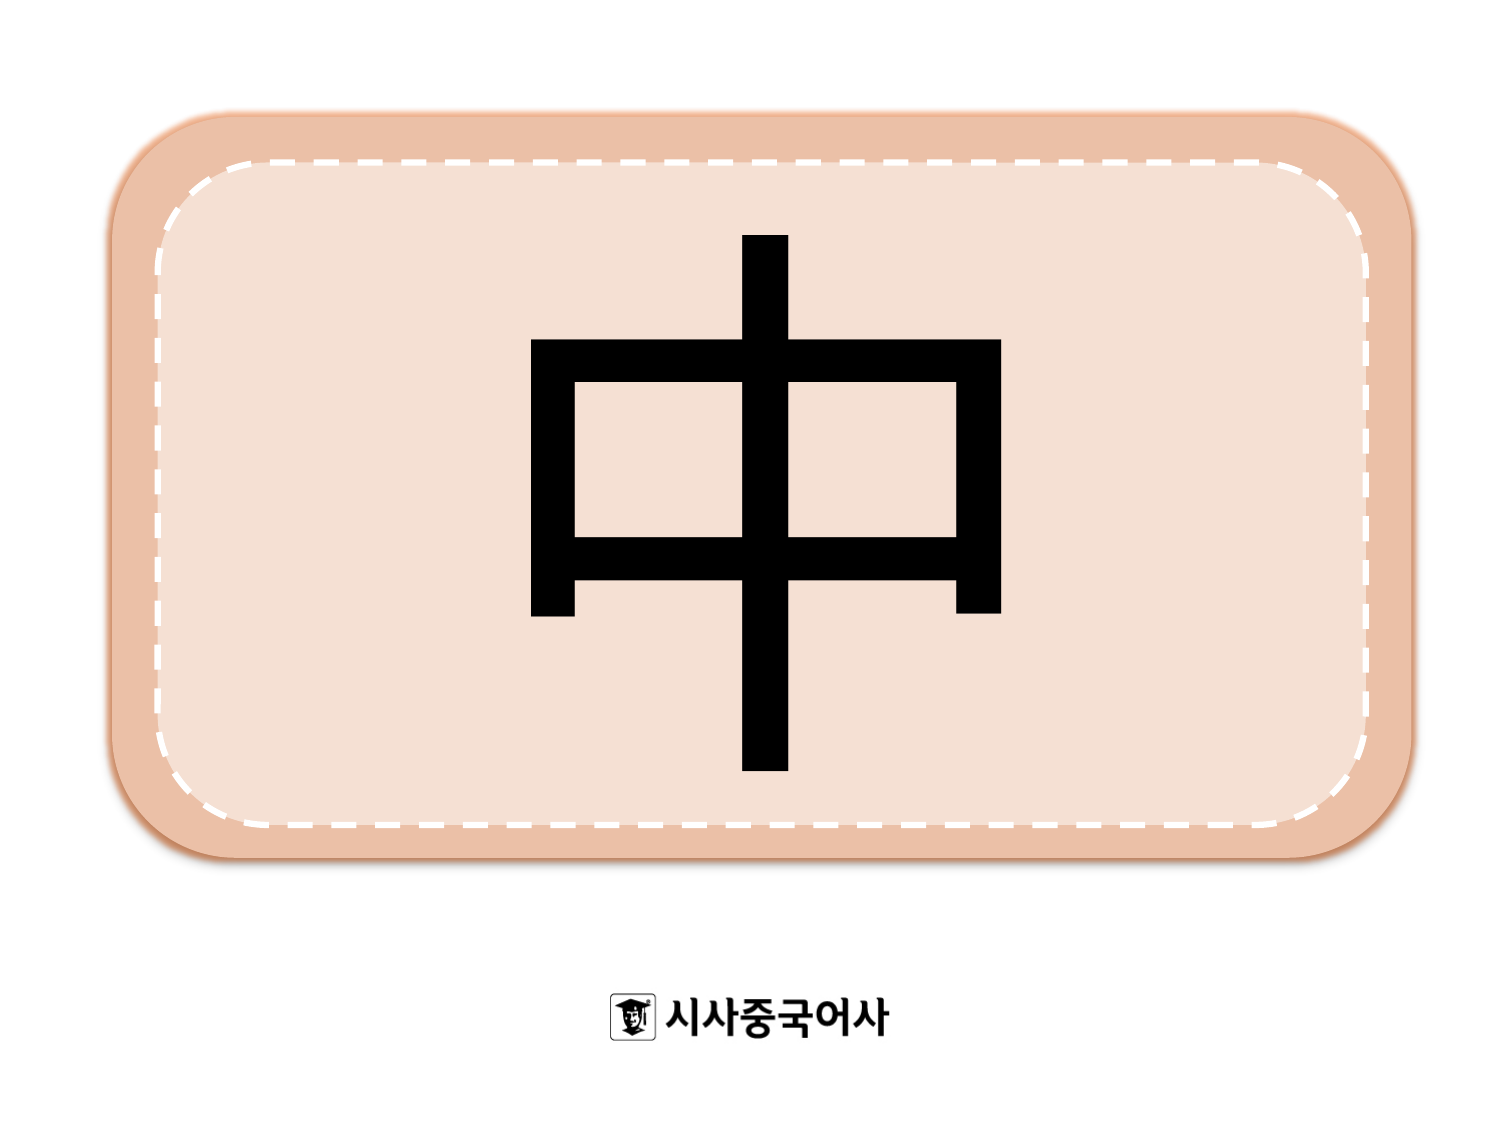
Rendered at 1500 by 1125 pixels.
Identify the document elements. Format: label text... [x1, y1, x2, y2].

text_box 中 [162, 160, 1371, 824]
picture [602, 987, 898, 1047]
